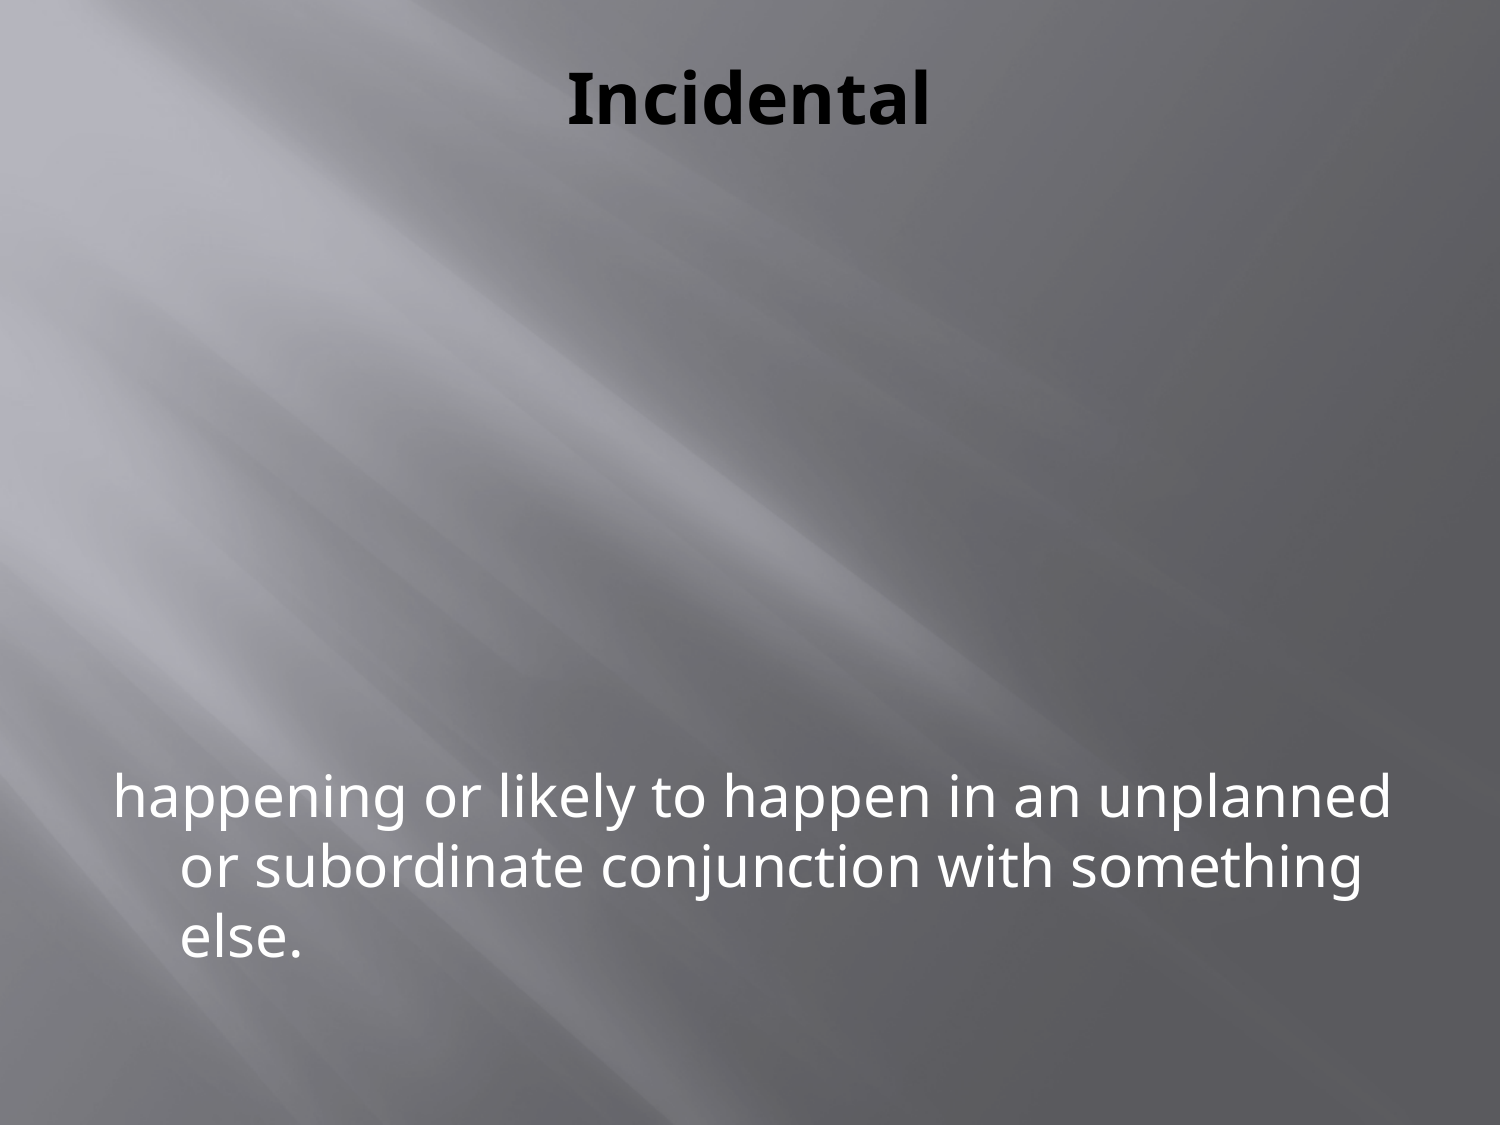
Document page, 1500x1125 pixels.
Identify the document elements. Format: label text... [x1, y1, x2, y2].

list happening or likely to happen in an unplanned or subordinate conjunction with something else. [75, 262, 1425, 1035]
title Incidental [75, 45, 1425, 233]
